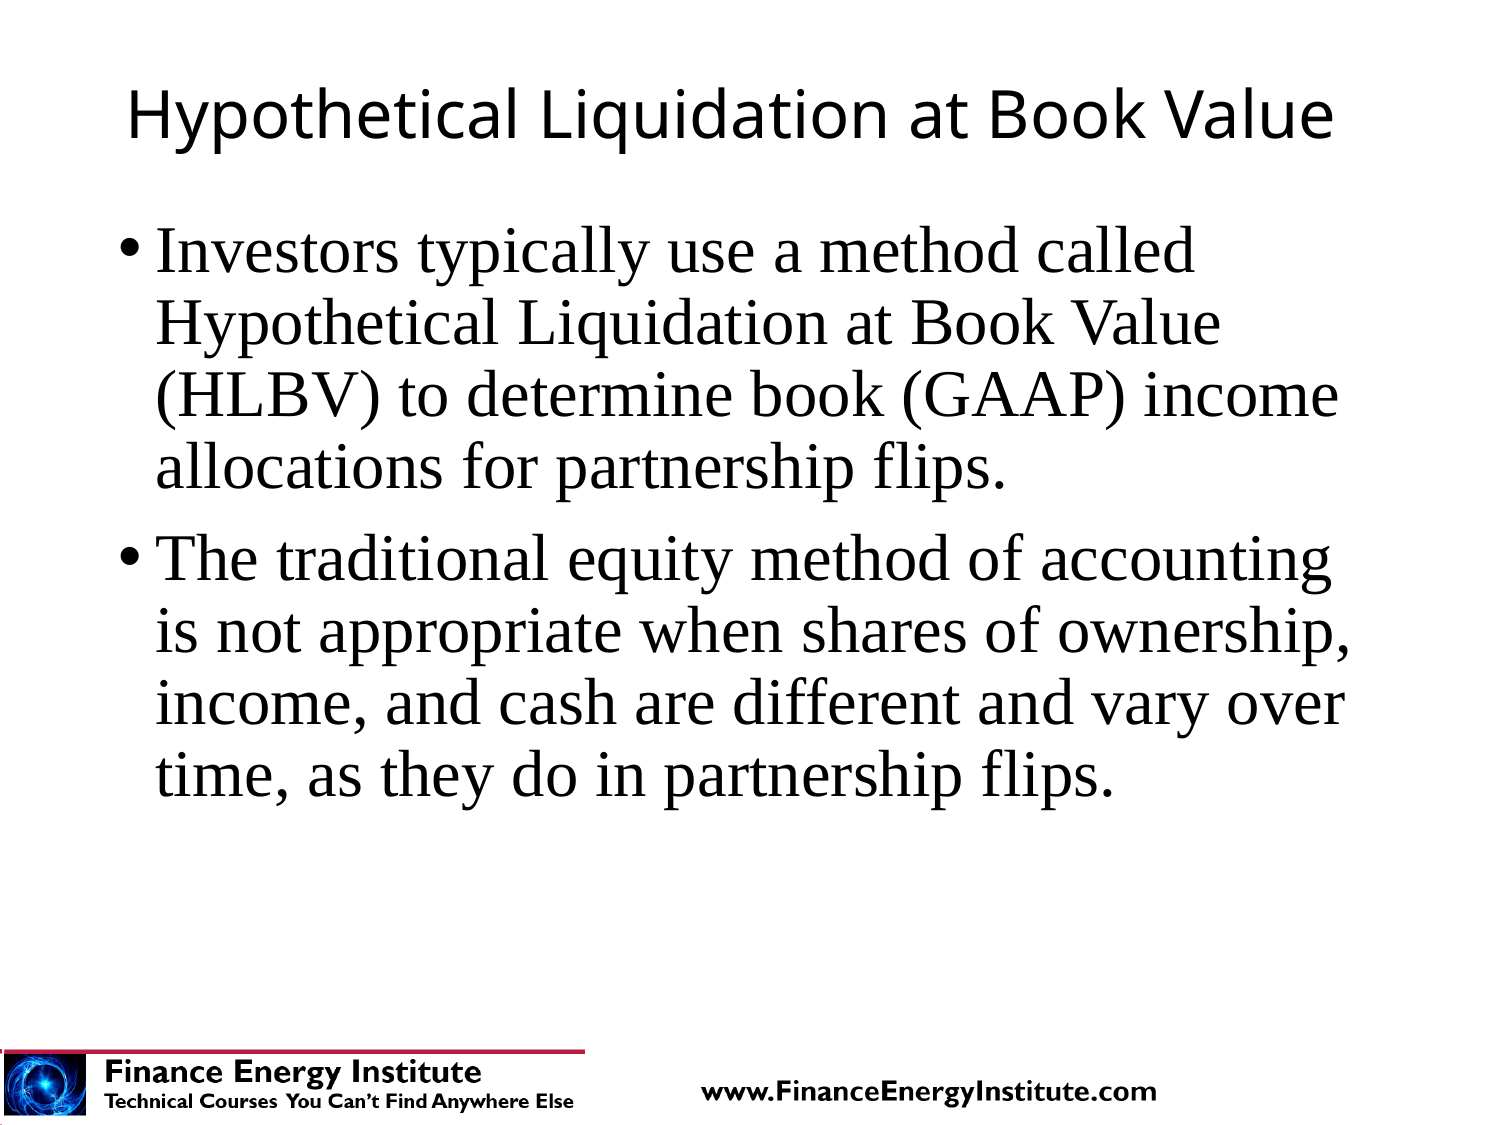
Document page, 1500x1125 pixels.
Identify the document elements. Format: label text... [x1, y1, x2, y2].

picture [0, 1042, 585, 1125]
list Investors typically use a method called Hypothetical Liquidation at Book Value (HLBV) to determine book (GAAP) income allocations for partnership flips. The traditional equity method of accounting is not appropriate when shares of ownership, income, and cash are different and vary over time, as they do in partnership flips. [103, 207, 1400, 1014]
picture [696, 1074, 1166, 1112]
title Hypothetical Liquidation at Book Value [103, 59, 1361, 174]
